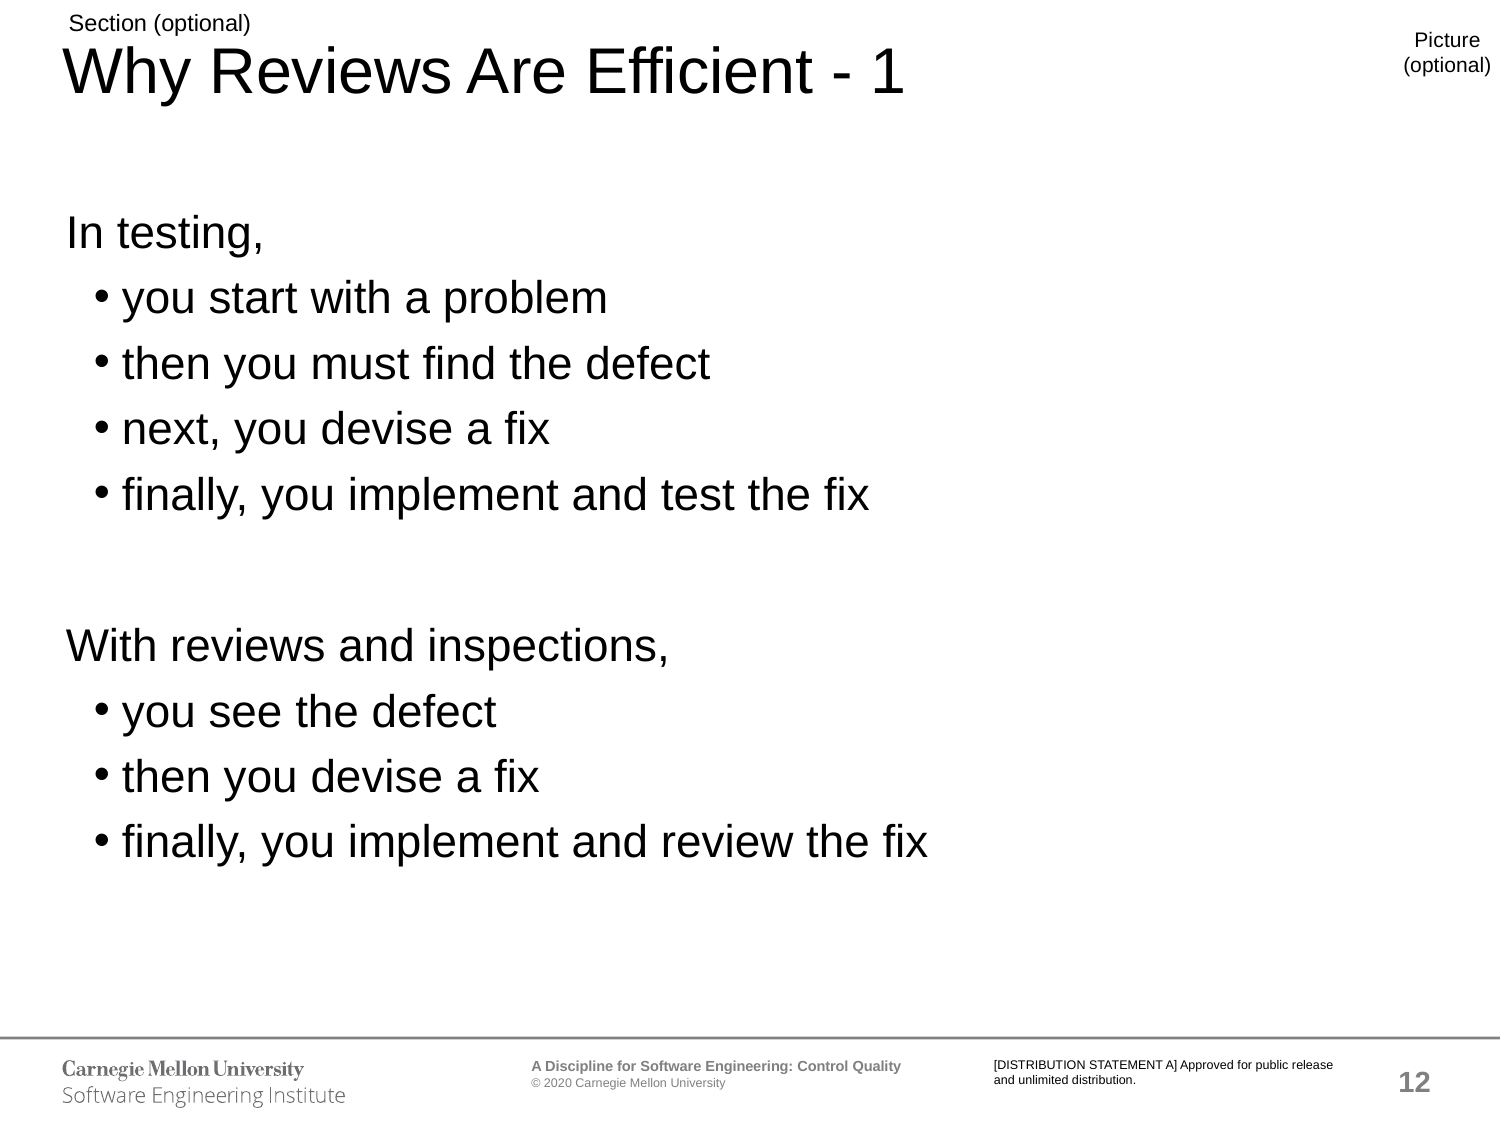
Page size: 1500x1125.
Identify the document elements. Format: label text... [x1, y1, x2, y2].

title Why Reviews Are Efficient - 1 [62, 37, 1338, 182]
list In testing, you start with a problem then you must find the defect next, you devise a fix finally, you implement and test the fix With reviews and inspections, you see the defect then you devise a fix finally, you implement and review the fix [65, 202, 1431, 1026]
